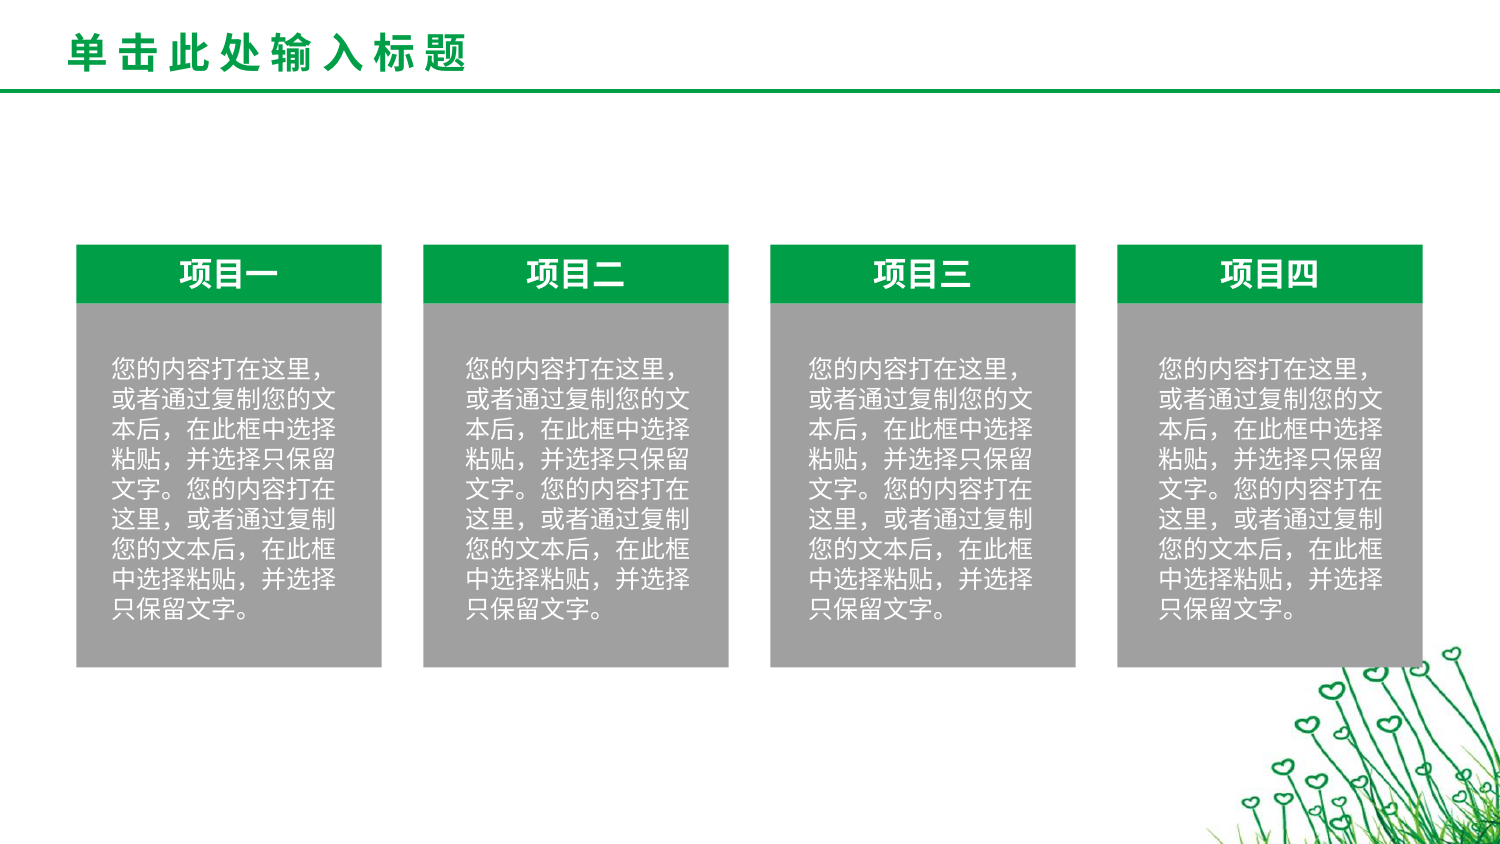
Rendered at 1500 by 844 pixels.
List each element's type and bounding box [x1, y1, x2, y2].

text_box [770, 244, 1076, 668]
picture [383, 307, 1500, 844]
text_box [1117, 244, 1423, 668]
text_box [423, 244, 729, 668]
text_box [76, 244, 382, 668]
